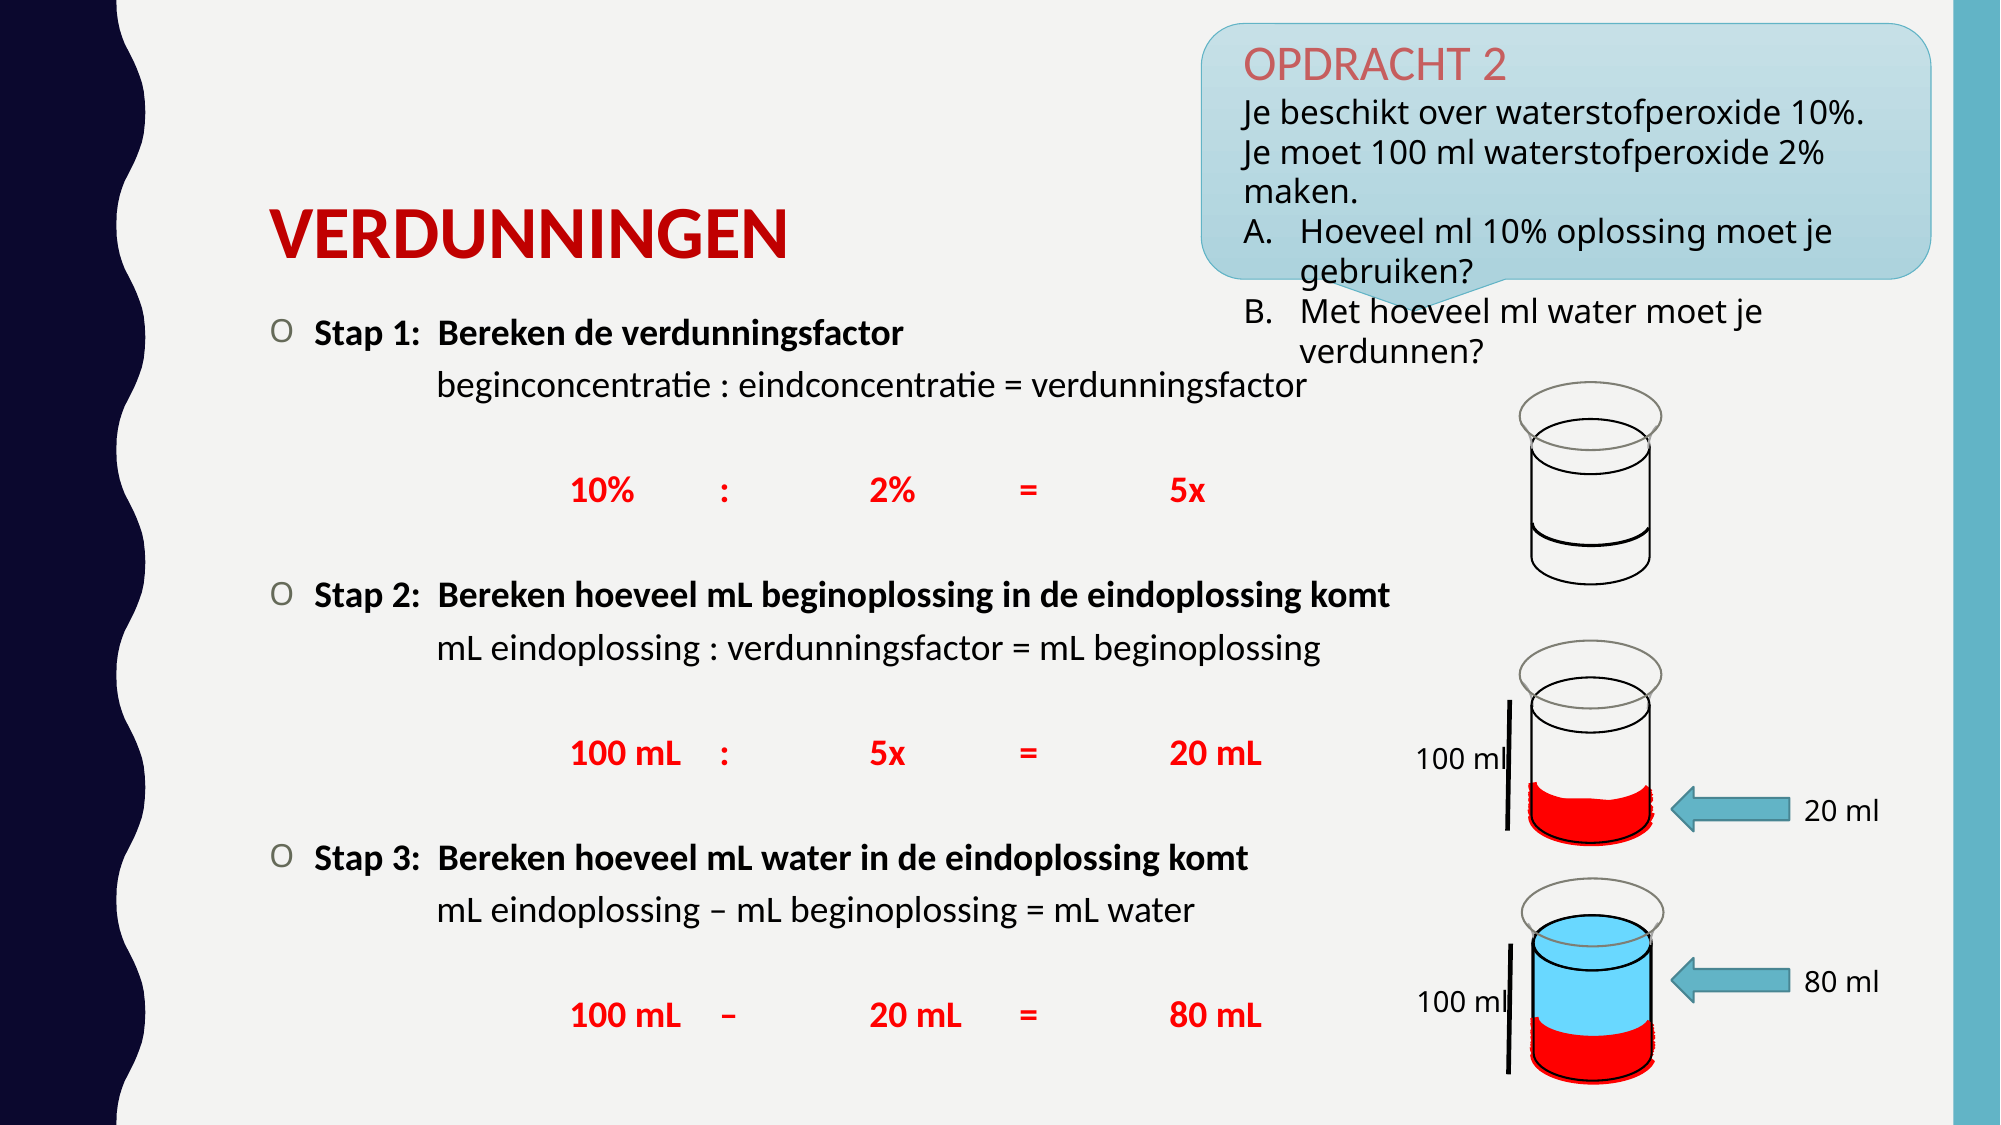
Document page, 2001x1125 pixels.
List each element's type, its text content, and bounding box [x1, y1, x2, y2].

text_box 20 ml [1789, 784, 1931, 835]
text_box Verdunningen Stap 1: Bereken de verdunningsfactor beginconcentratie : eindconcentratie = verdunningsfactor 10% : 2% = 5x Stap 2: Bereken hoeveel mL beginoplossing in de eindoplossing komt mL eindoplossing : verdunningsfactor = mL beginoplossing 100 mL : 5x = 20 mL Stap 3: Bereken hoeveel mL water in de eindoplossing komt mL eindoplossing – mL beginoplossing = mL water 100 mL – 20 mL = 80 mL [254, 176, 1507, 1075]
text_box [1486, 878, 1698, 1081]
text_box Opdracht 2 Je beschikt over waterstofperoxide 10%. Je moet 100 ml waterstofperoxide 2% maken. Hoeveel ml 10% oplossing moet je gebruiken? Met hoeveel ml water moet je verdunnen? [1228, 23, 1949, 378]
text_box [1698, 967, 1789, 993]
text_box [1200, 26, 1228, 277]
text_box 100 ml [1401, 976, 1486, 1027]
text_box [1485, 640, 1695, 843]
text_box 100 ml [1400, 732, 1485, 783]
text_box [1695, 796, 1789, 822]
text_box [1484, 382, 1696, 585]
text_box 80 ml [1789, 956, 1931, 1006]
